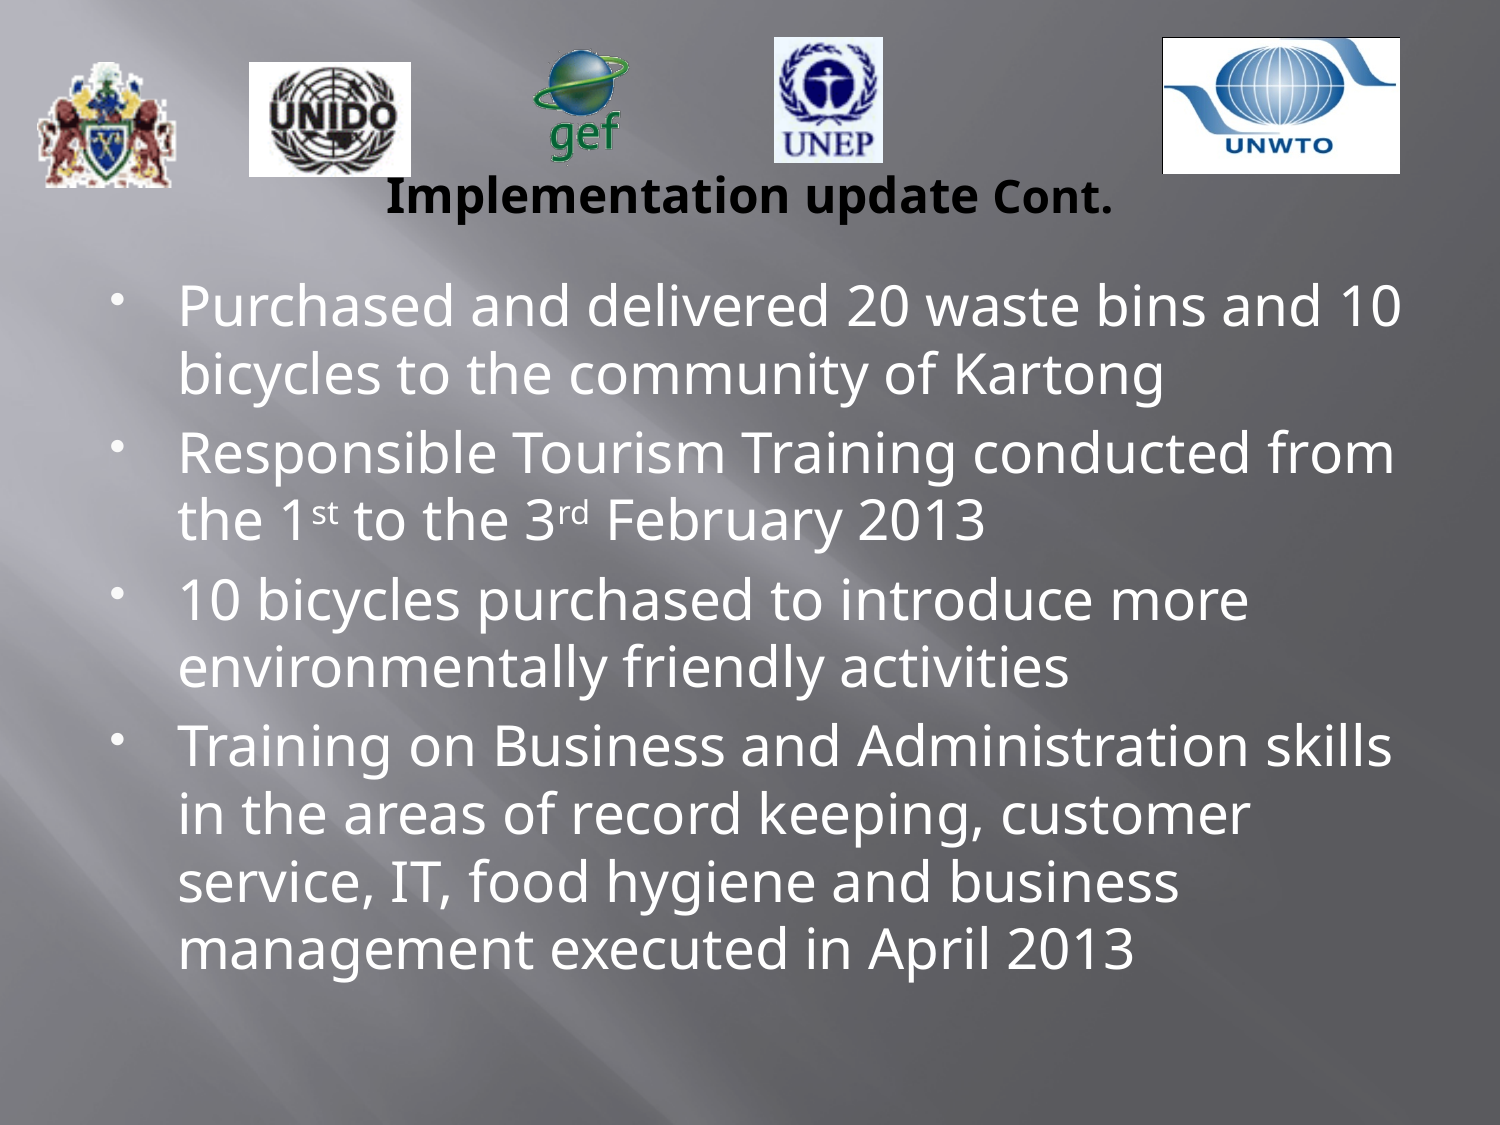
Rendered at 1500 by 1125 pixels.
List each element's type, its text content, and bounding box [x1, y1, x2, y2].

title Implementation update Cont. [75, 45, 1425, 233]
picture [1162, 37, 1400, 174]
picture [37, 62, 179, 188]
list Purchased and delivered 20 waste bins and 10 bicycles to the community of Kartong Responsible Tourism Training conducted from the 1st to the 3rd February 2013 10 bicycles purchased to introduce more environmentally friendly activities Training on Business and Administration skills in the areas of record keeping, customer service, IT, food hygiene and business management executed in April 2013 [75, 262, 1425, 1035]
picture [249, 62, 412, 177]
picture [774, 37, 883, 163]
picture [524, 37, 640, 173]
